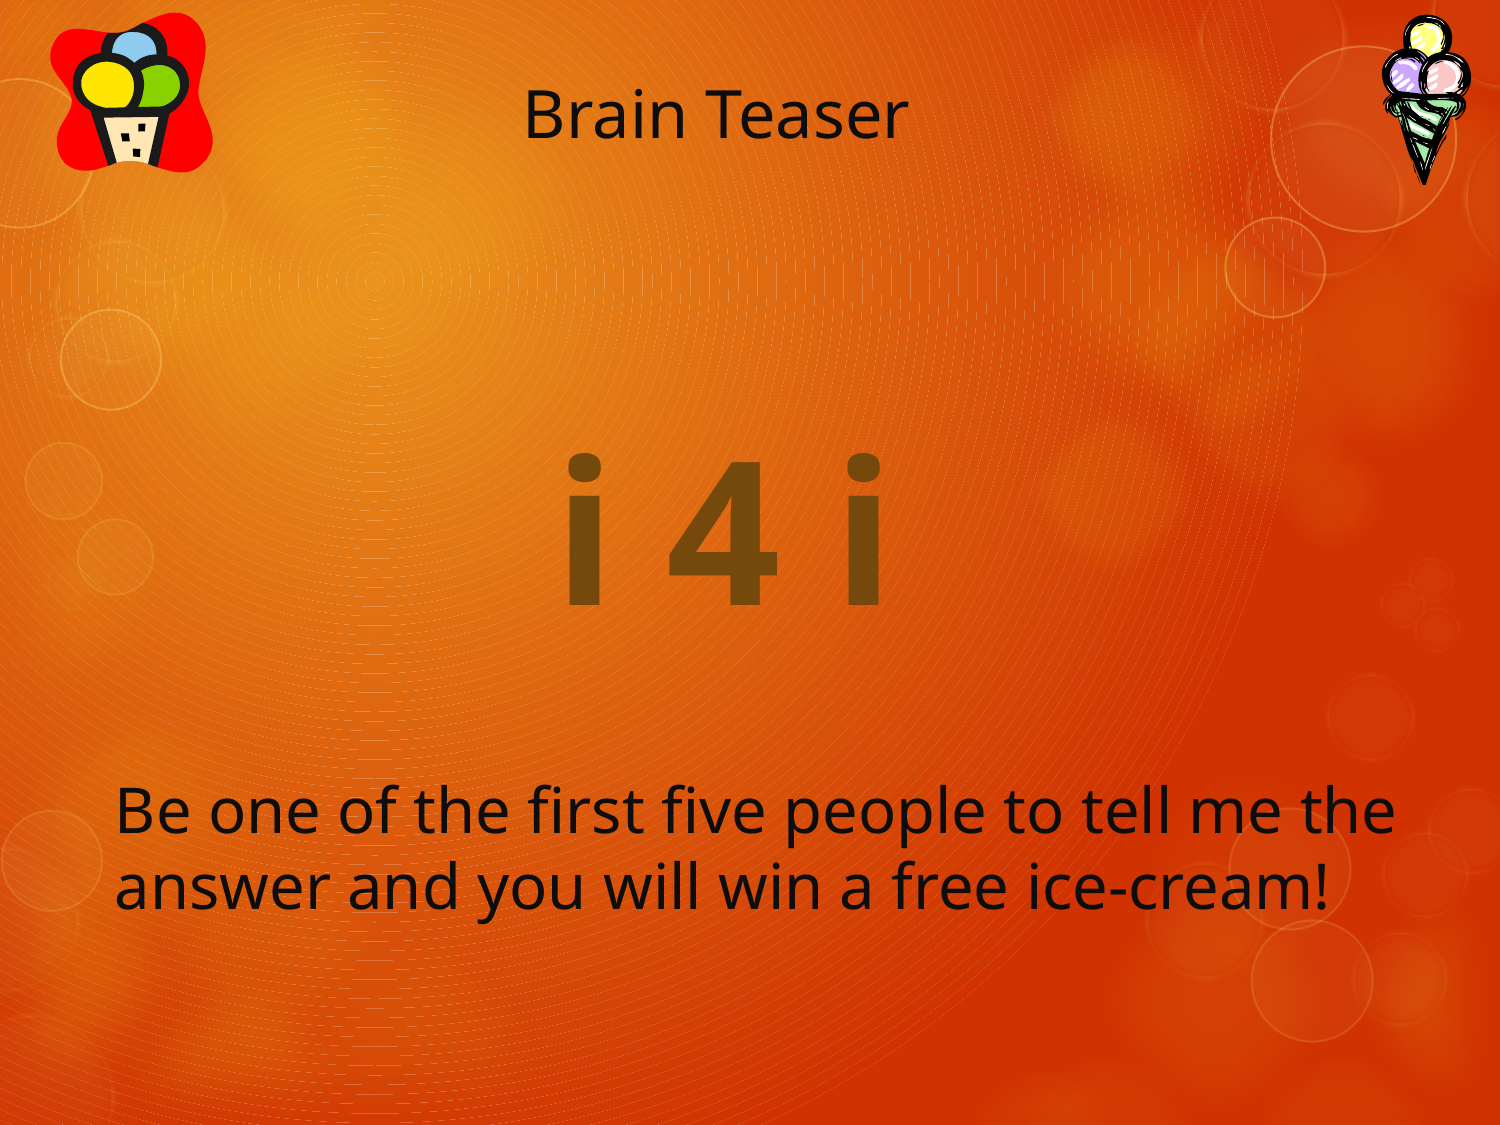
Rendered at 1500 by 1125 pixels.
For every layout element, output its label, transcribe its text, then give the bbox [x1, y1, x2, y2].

picture [49, 11, 215, 175]
picture [1378, 11, 1472, 189]
title Brain Teaser [507, 36, 993, 188]
text_box i 4 i [538, 397, 910, 653]
text_box Be one of the first five people to tell me the answer and you will win a free ice-cream! [99, 762, 1450, 950]
